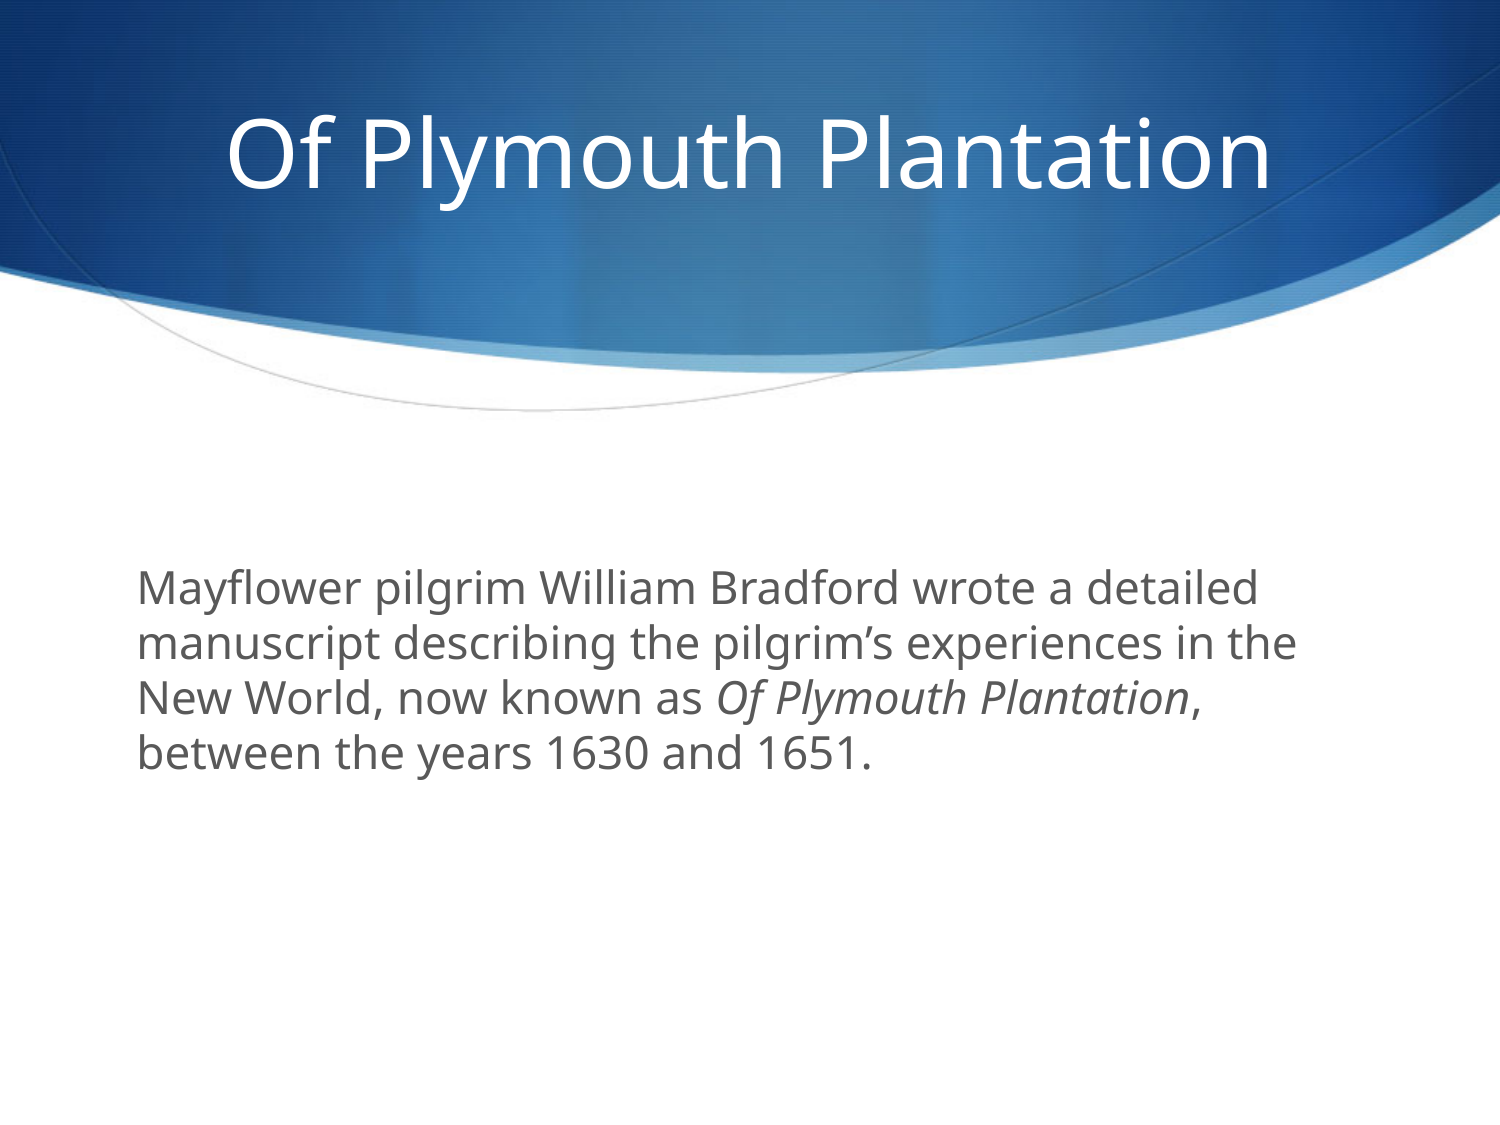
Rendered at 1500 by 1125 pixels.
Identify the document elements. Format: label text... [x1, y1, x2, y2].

list Mayflower pilgrim William Bradford wrote a detailed manuscript describing the pilgrim’s experiences in the New World, now known as Of Plymouth Plantation, between the years 1630 and 1651. [121, 454, 1379, 991]
picture [0, 0, 1500, 1125]
title Of Plymouth Plantation [75, 56, 1425, 245]
